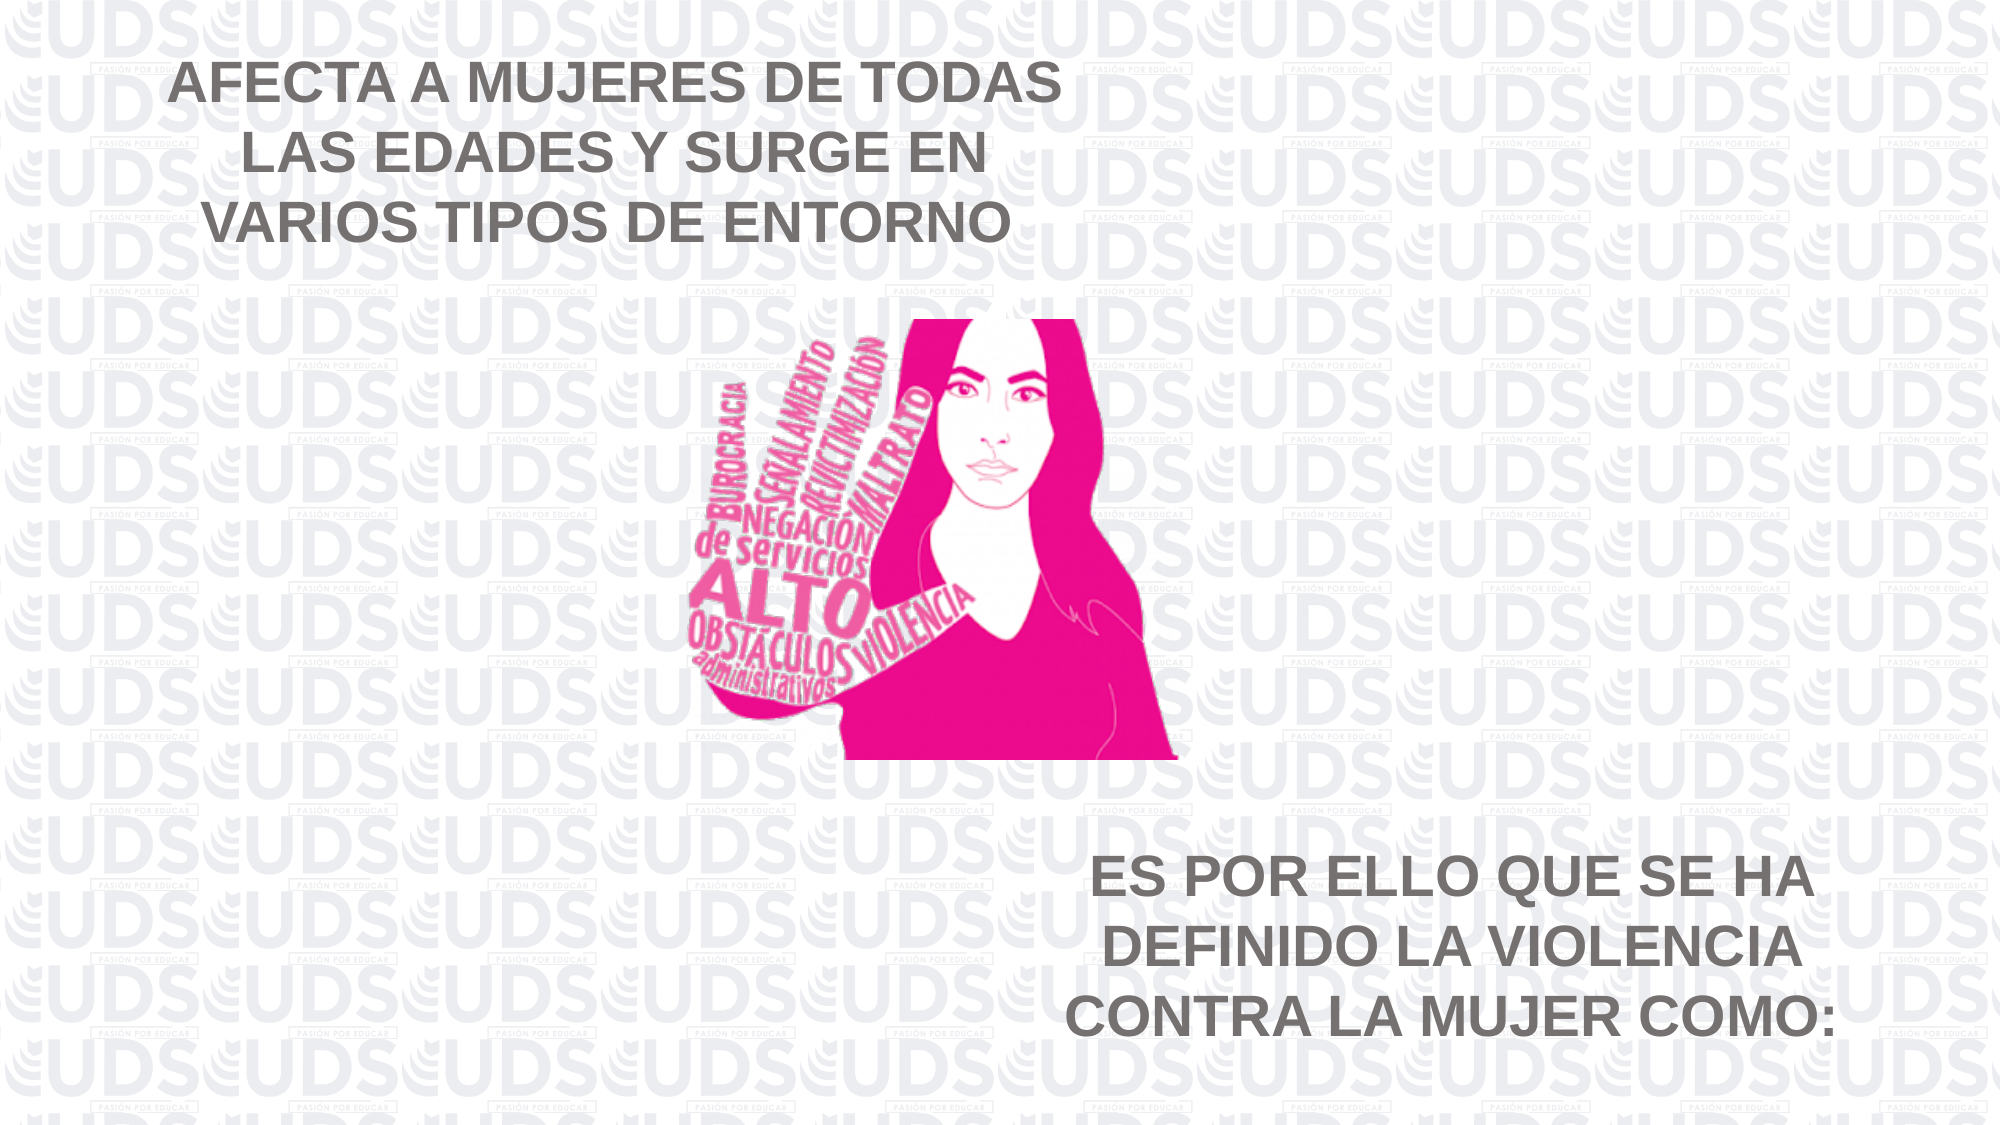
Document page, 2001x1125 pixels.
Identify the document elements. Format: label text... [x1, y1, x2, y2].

text_box ES POR ELLO QUE SE HA DEFINIDO LA VIOLENCIA CONTRA LA MUJER COMO: [1040, 831, 1864, 1056]
picture [530, 319, 1331, 760]
text_box AFECTA A MUJERES DE TODAS LAS EDADES Y SURGE EN VARIOS TIPOS DE ENTORNO [125, 36, 1104, 262]
